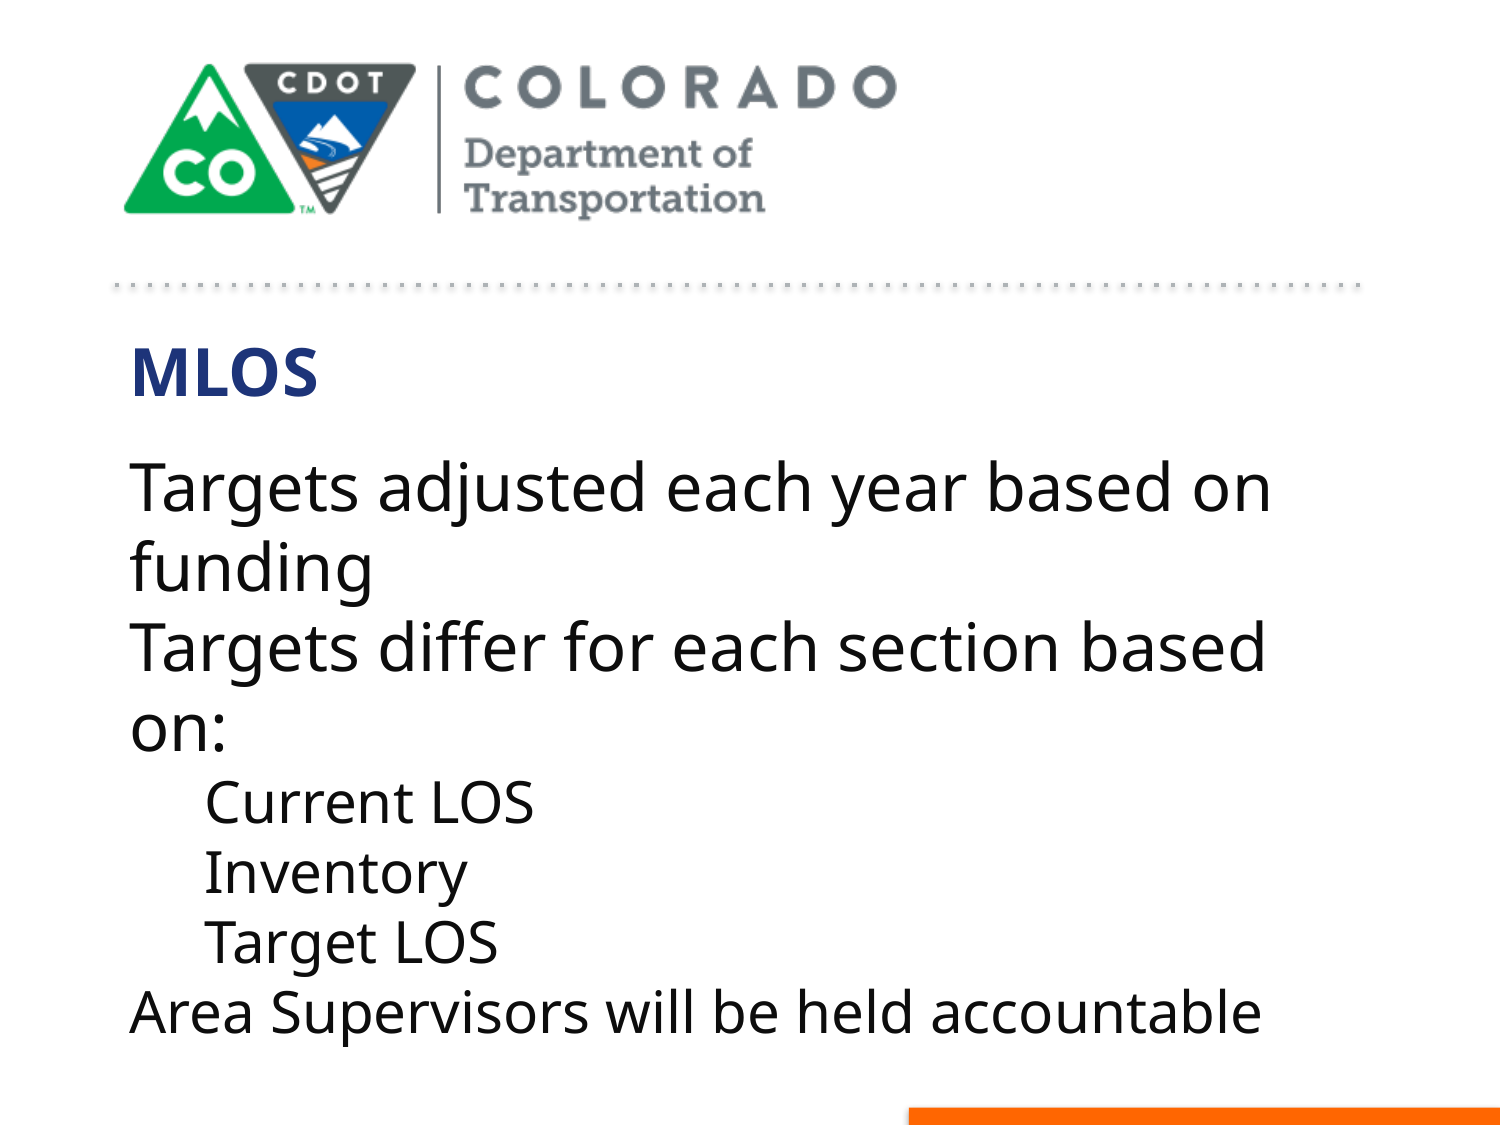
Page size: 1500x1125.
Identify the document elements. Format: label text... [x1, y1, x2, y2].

picture [74, 26, 935, 260]
text_box [908, 1107, 1500, 1125]
title MLOS [114, 314, 1322, 426]
text_box Targets adjusted each year based on funding Targets differ for each section based on: Current LOS Inventory Target LOS Area Supervisors will be held accountable [114, 437, 1373, 1053]
